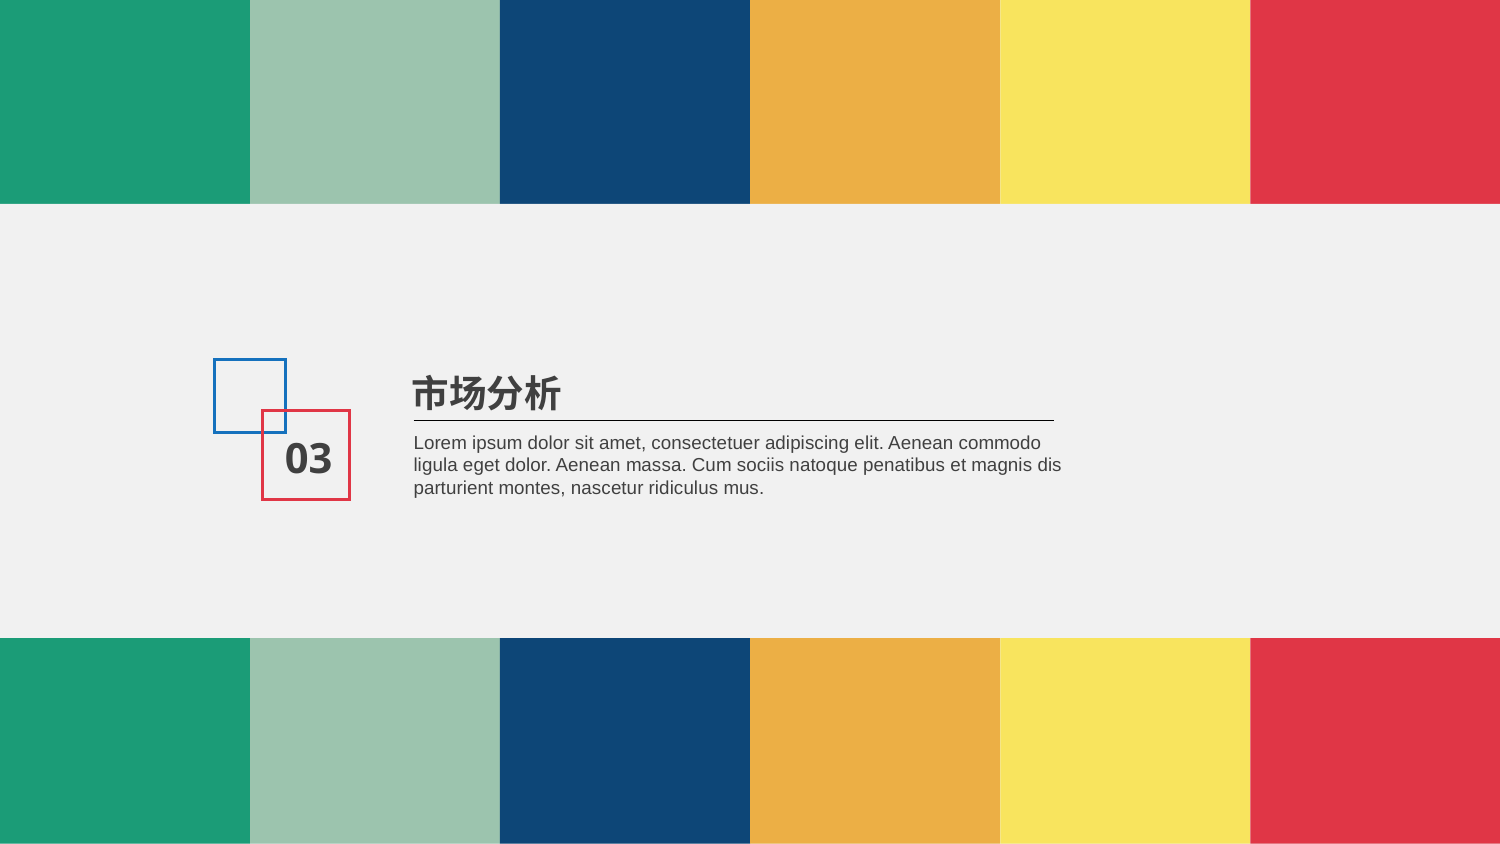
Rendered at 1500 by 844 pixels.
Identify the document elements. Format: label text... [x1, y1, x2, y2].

text_box [0, 203, 1500, 638]
text_box 市场分析 [397, 362, 577, 423]
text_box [214, 359, 351, 500]
text_box Lorem ipsum dolor sit amet, consectetuer adipiscing elit. Aenean commodo ligula eget dolor. Aenean massa. Cum sociis natoque penatibus et magnis dis parturient montes, nascetur ridiculus mus. [398, 423, 1094, 506]
